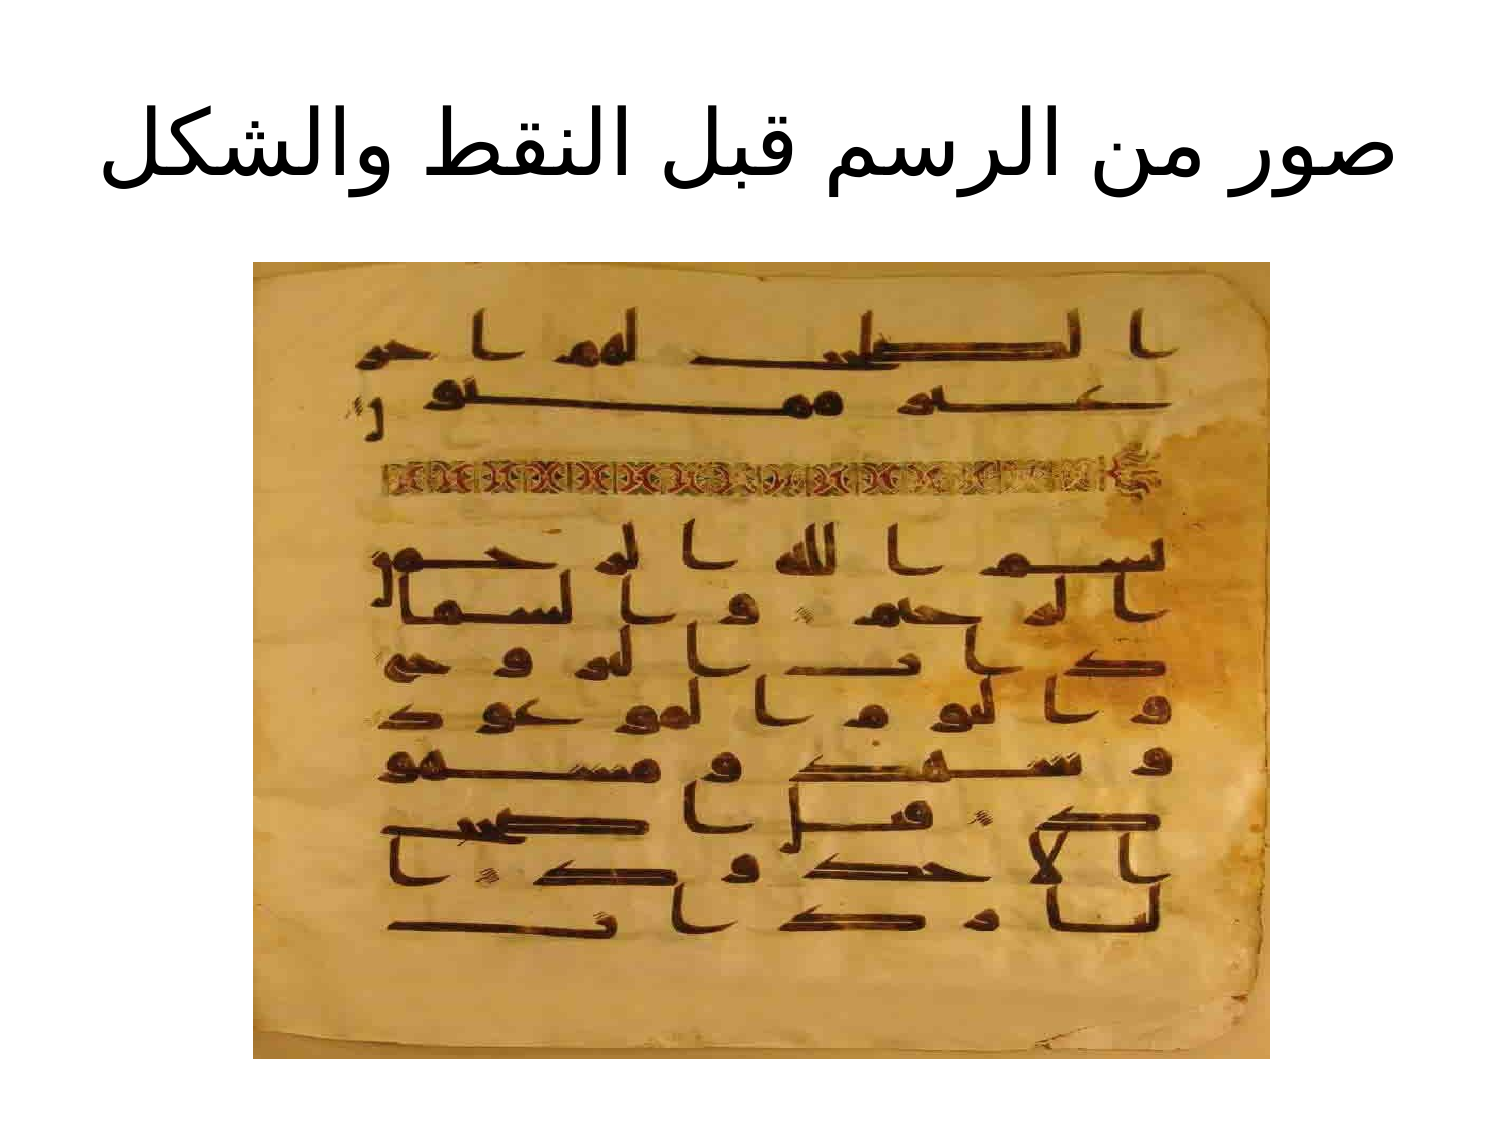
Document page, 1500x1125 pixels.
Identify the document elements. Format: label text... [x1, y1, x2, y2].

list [253, 262, 1270, 1059]
title صور من الرسم قبل النقط والشكل [75, 45, 1425, 233]
